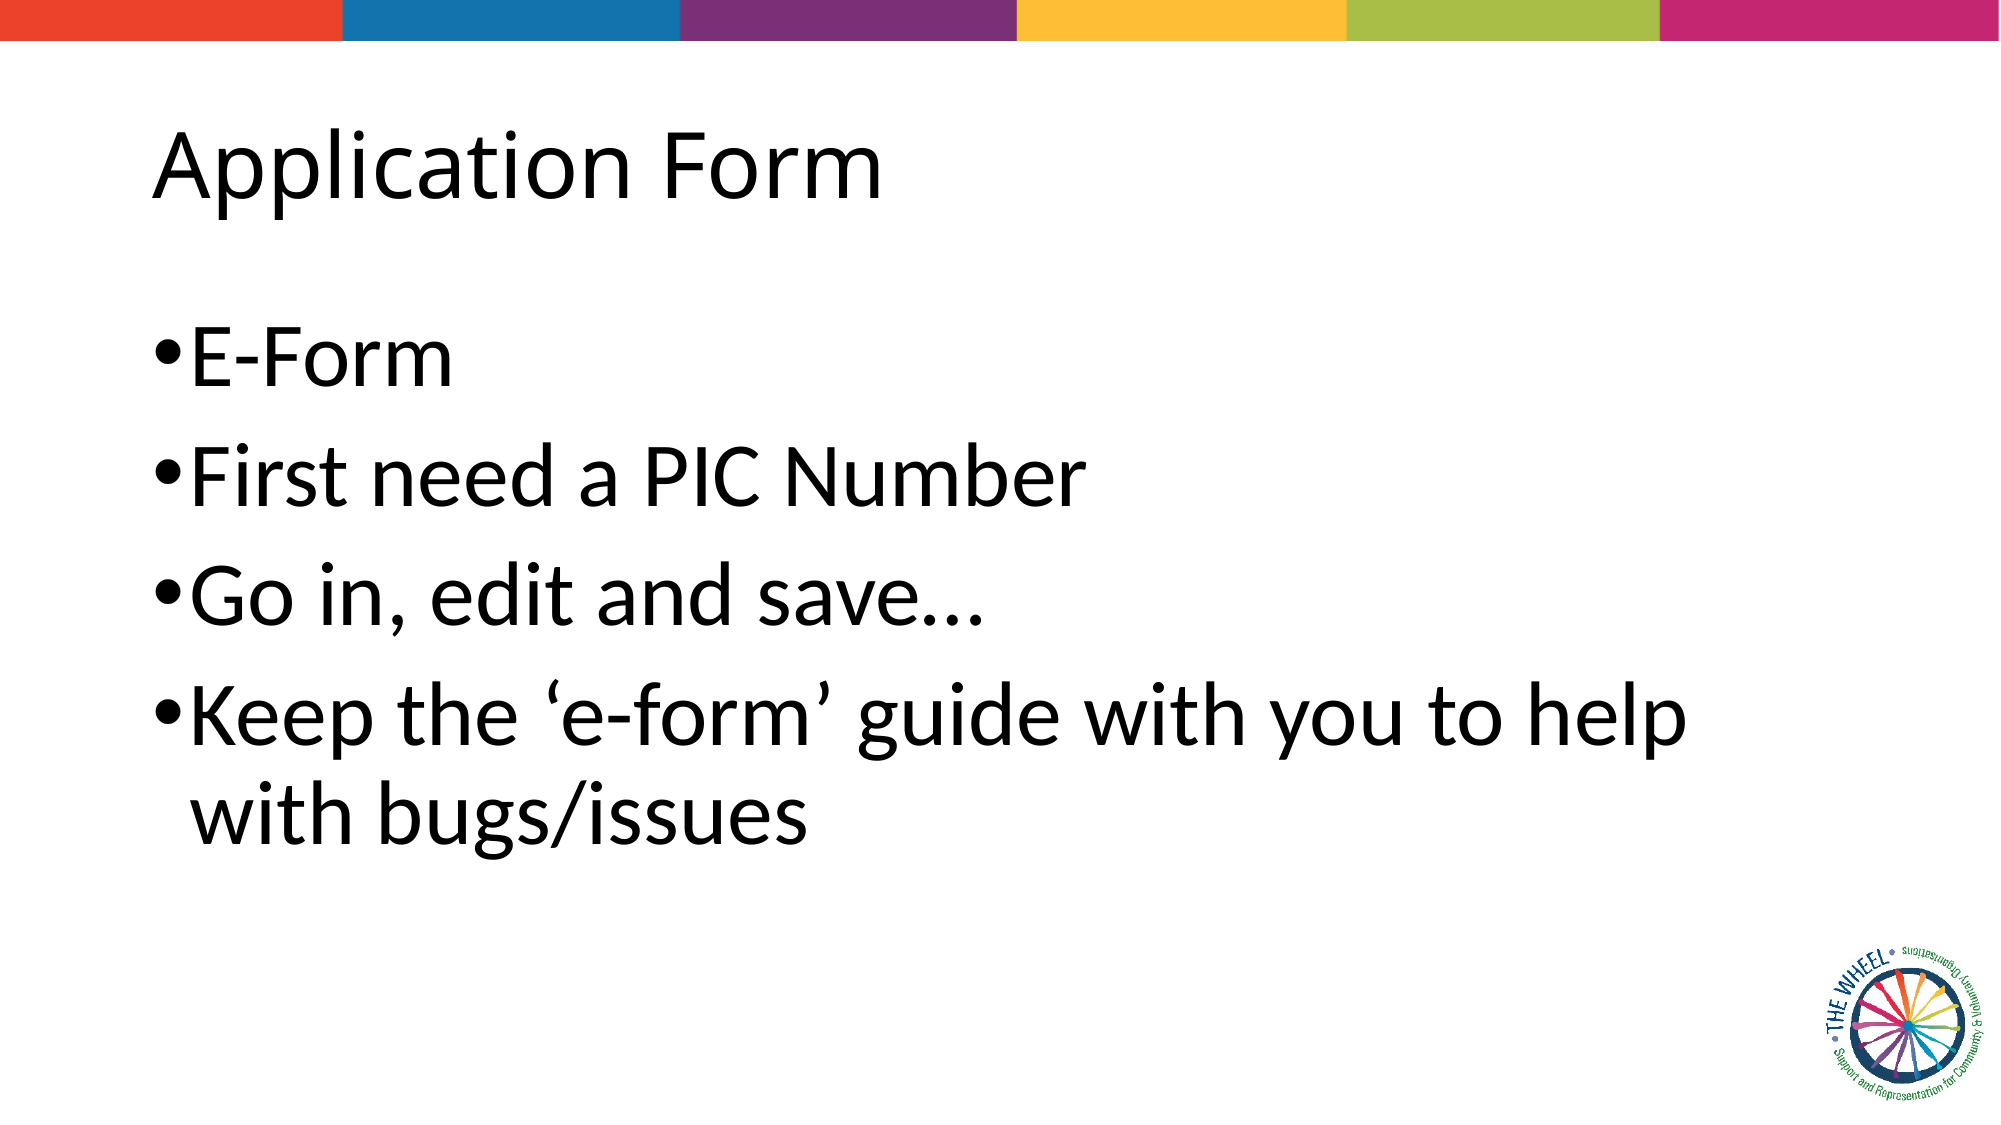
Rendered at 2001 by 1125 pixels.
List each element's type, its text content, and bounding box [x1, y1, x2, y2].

list E-Form First need a PIC Number Go in, edit and save… Keep the ‘e-form’ guide with you to help with bugs/issues [137, 299, 1863, 1014]
title Application Form [137, 59, 1863, 278]
picture [1825, 944, 1984, 1103]
picture [0, 0, 2000, 41]
